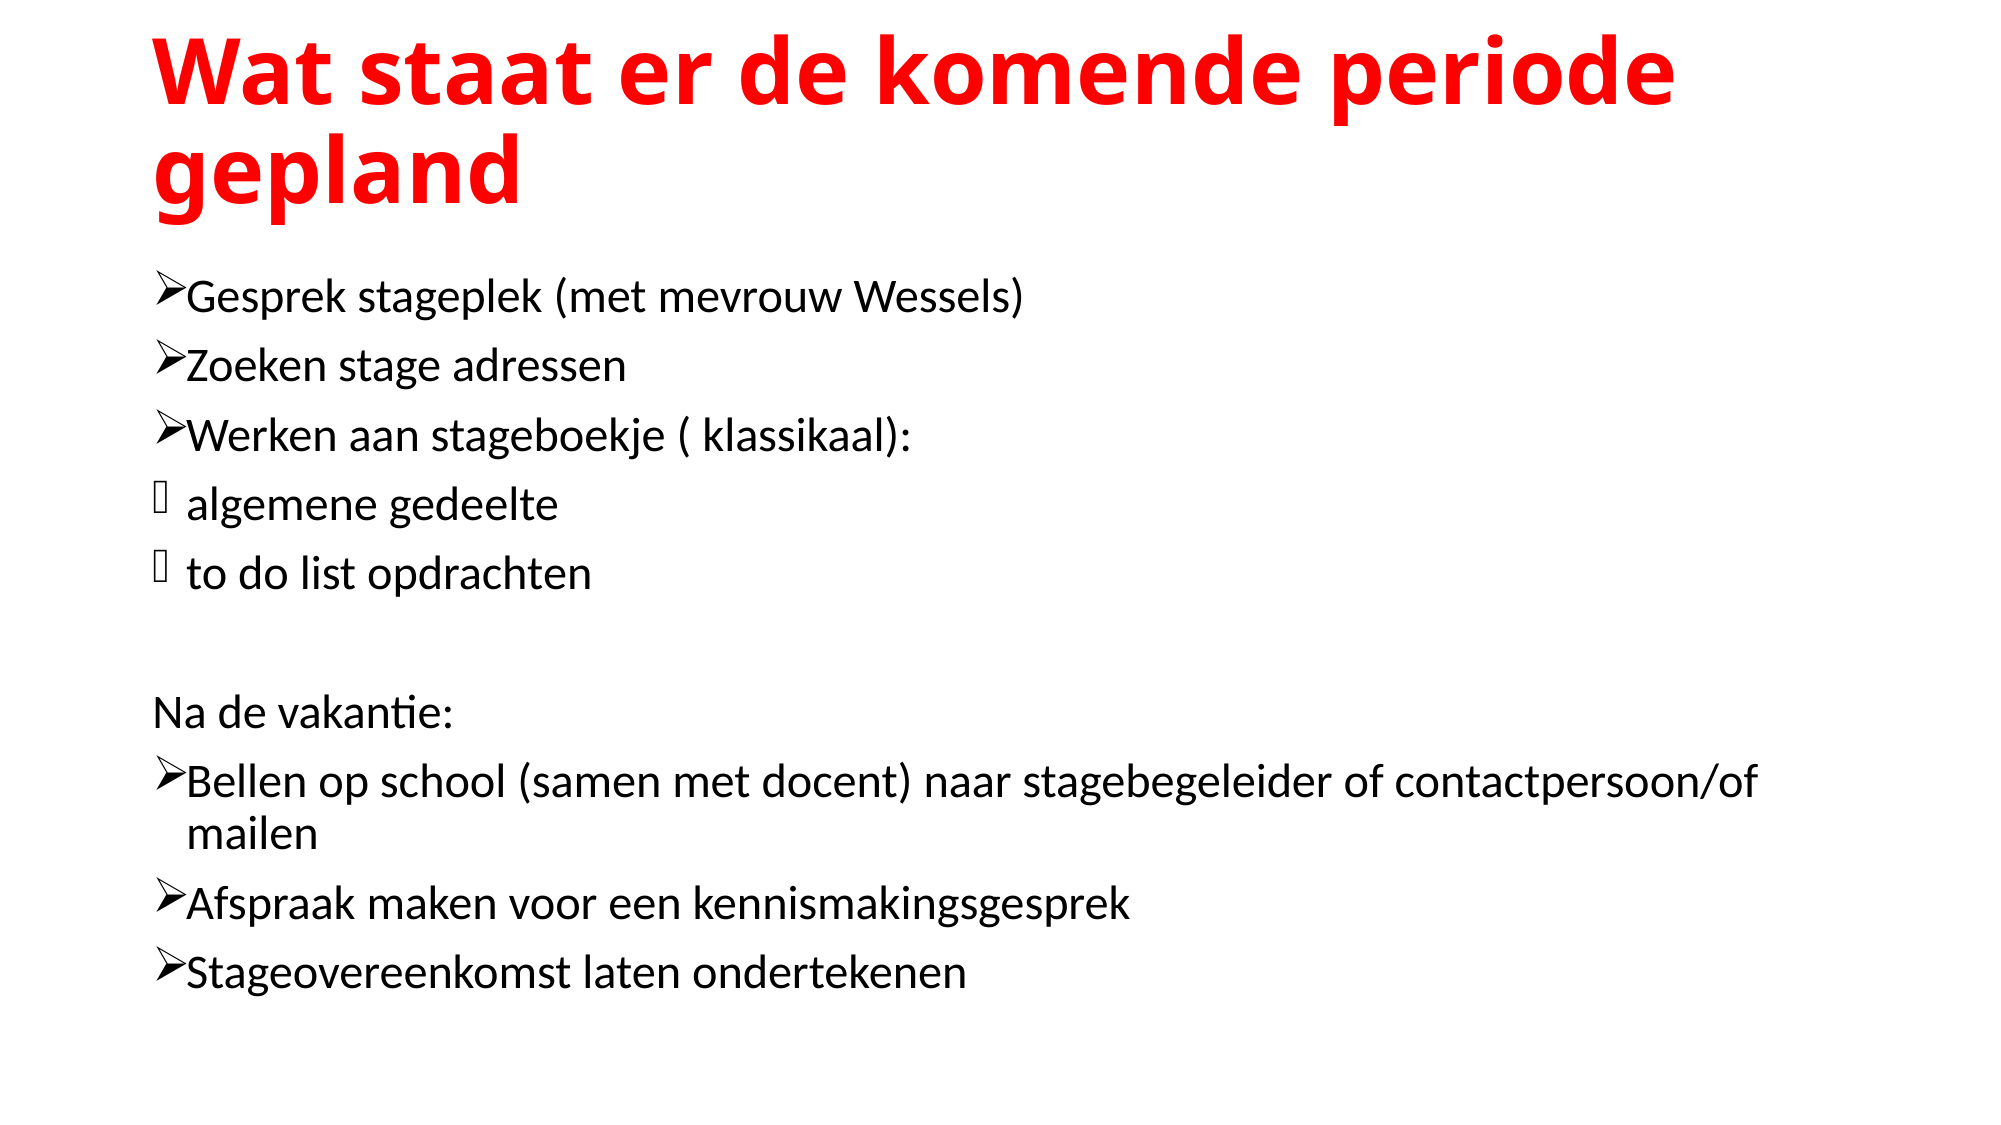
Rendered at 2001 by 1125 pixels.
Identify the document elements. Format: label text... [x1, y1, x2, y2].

title Wat staat er de komende periode gepland [137, 59, 1863, 188]
list Gesprek stageplek (met mevrouw Wessels) Zoeken stage adressen Werken aan stageboekje ( klassikaal): algemene gedeelte to do list opdrachten Na de vakantie: Bellen op school (samen met docent) naar stagebegeleider of contactpersoon/of mailen Afspraak maken voor een kennismakingsgesprek Stageovereenkomst laten ondertekenen [137, 188, 1863, 1014]
